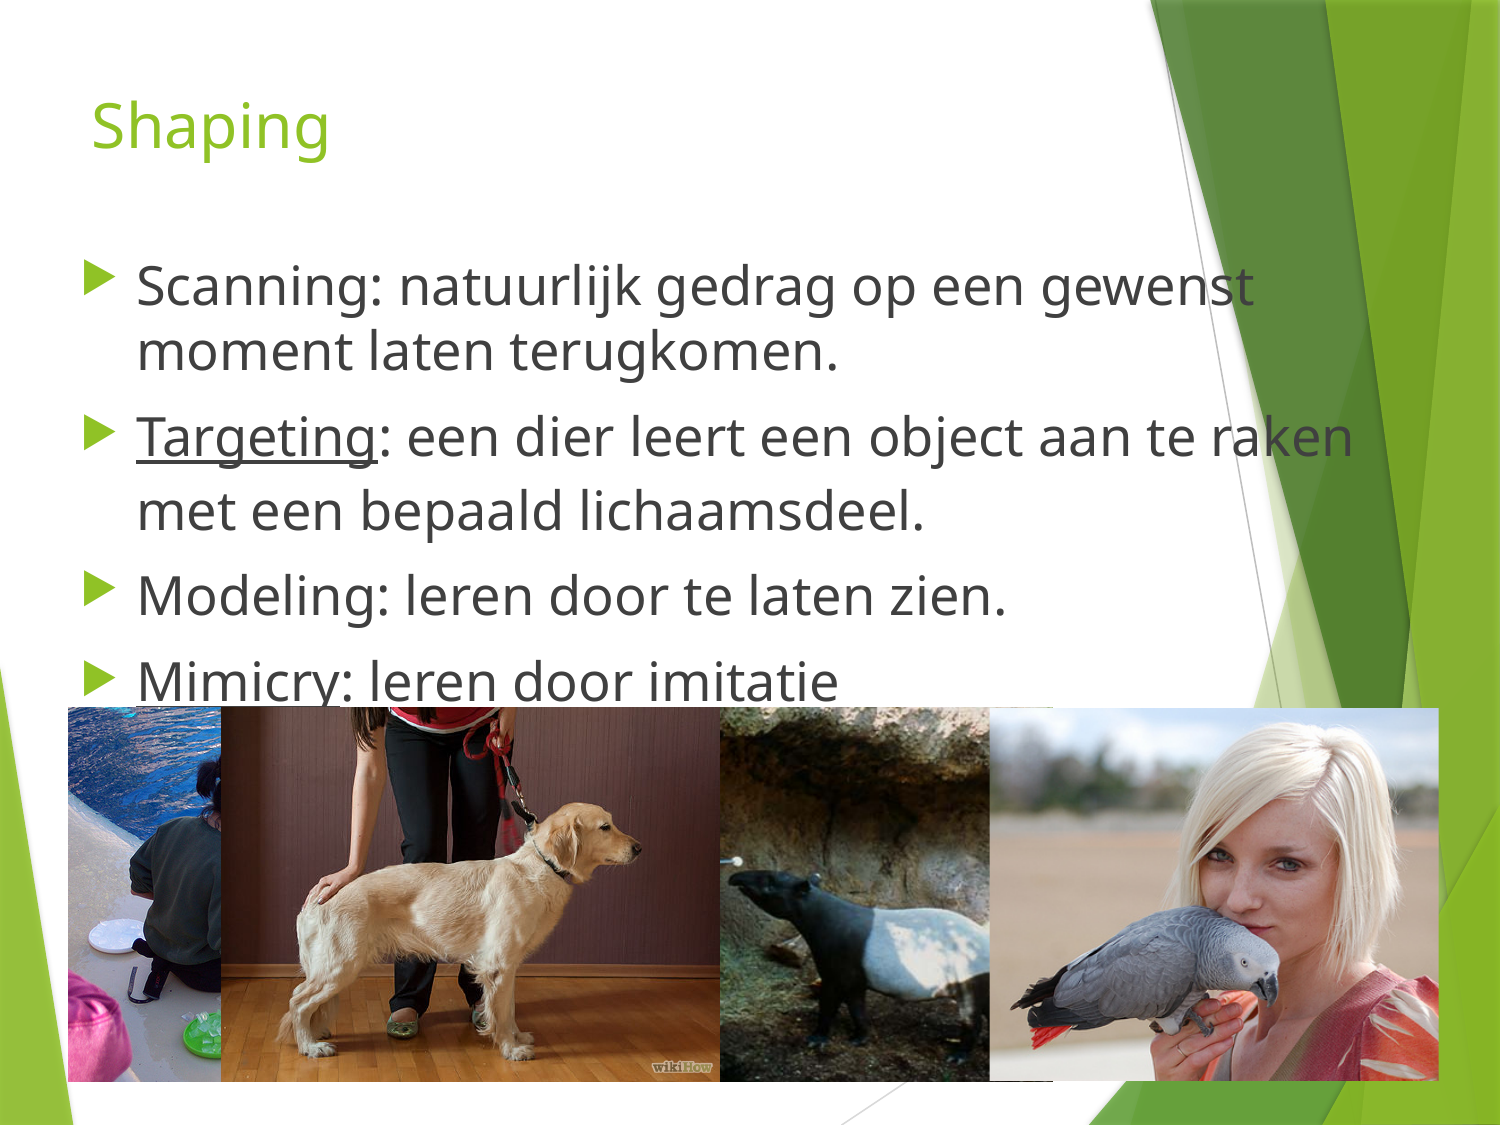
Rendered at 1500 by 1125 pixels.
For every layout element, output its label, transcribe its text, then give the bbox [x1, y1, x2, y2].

title Shaping [76, 78, 1427, 208]
picture [67, 707, 1440, 1083]
list Scanning: natuurlijk gedrag op een gewenst moment laten terugkomen. Targeting: een dier leert een object aan te raken met een bepaald lichaamsdeel. Modeling: leren door te laten zien. Mimicry: leren door imitatie [64, 243, 1415, 710]
